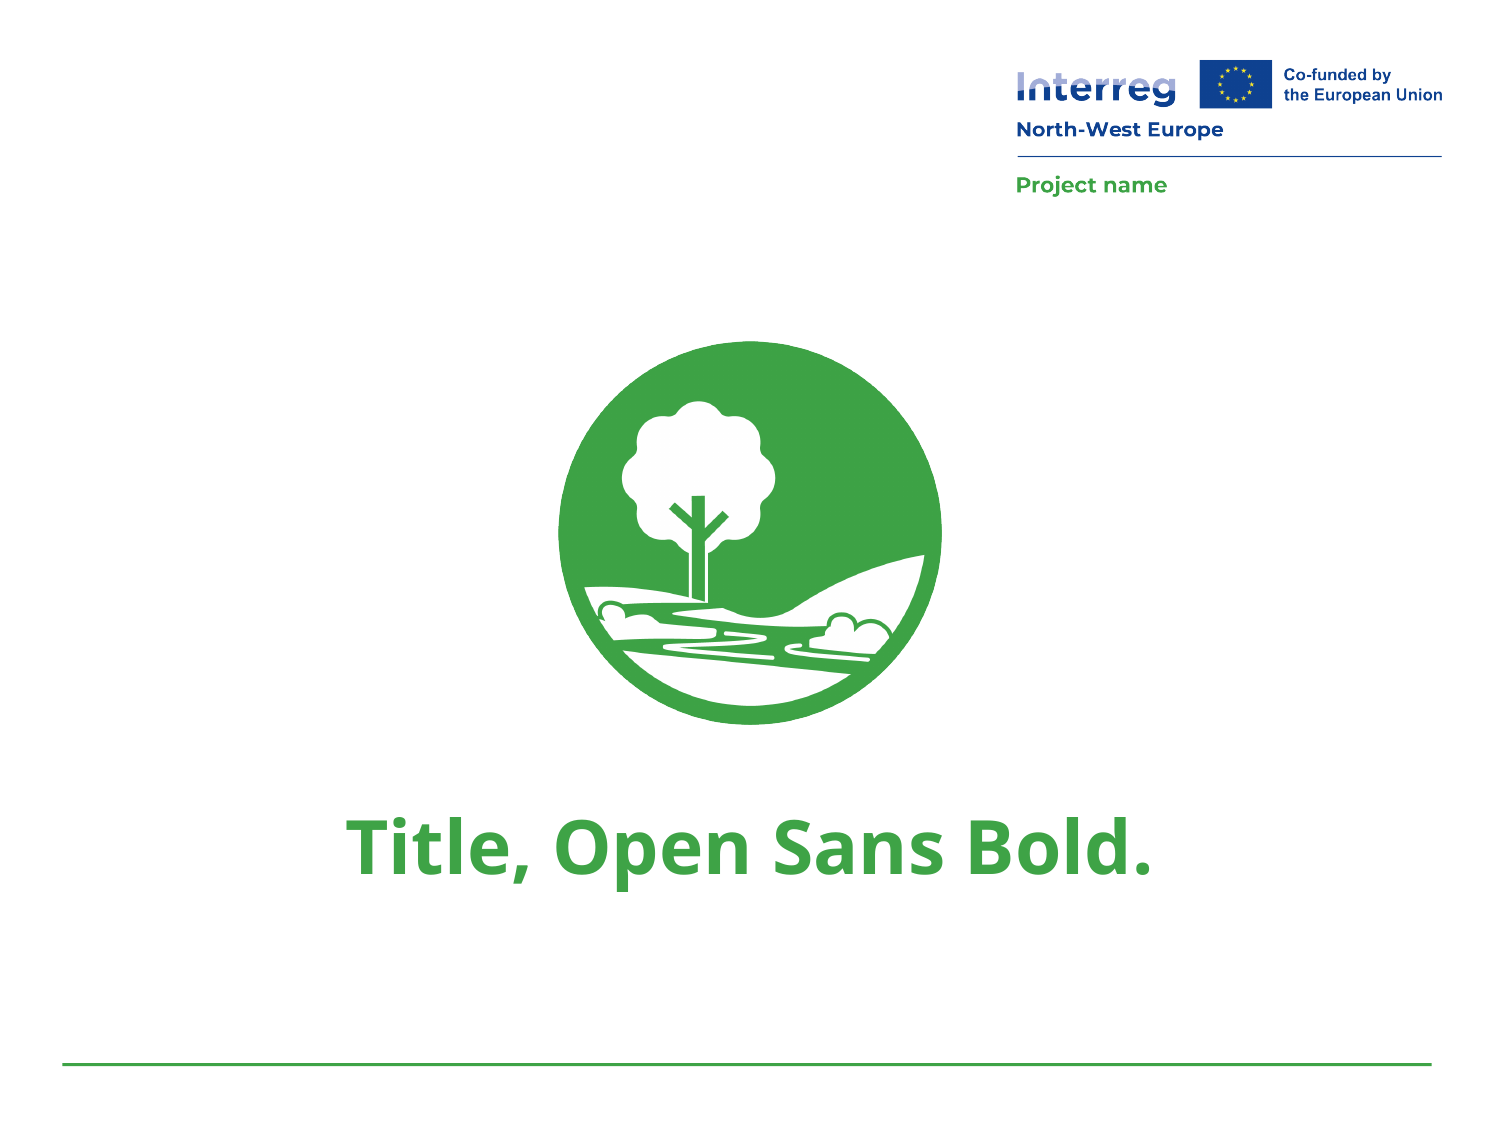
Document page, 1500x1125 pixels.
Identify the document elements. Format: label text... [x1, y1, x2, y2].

text_box Title, Open Sans Bold. [112, 792, 1388, 939]
picture [958, 0, 1500, 252]
picture [558, 341, 942, 725]
